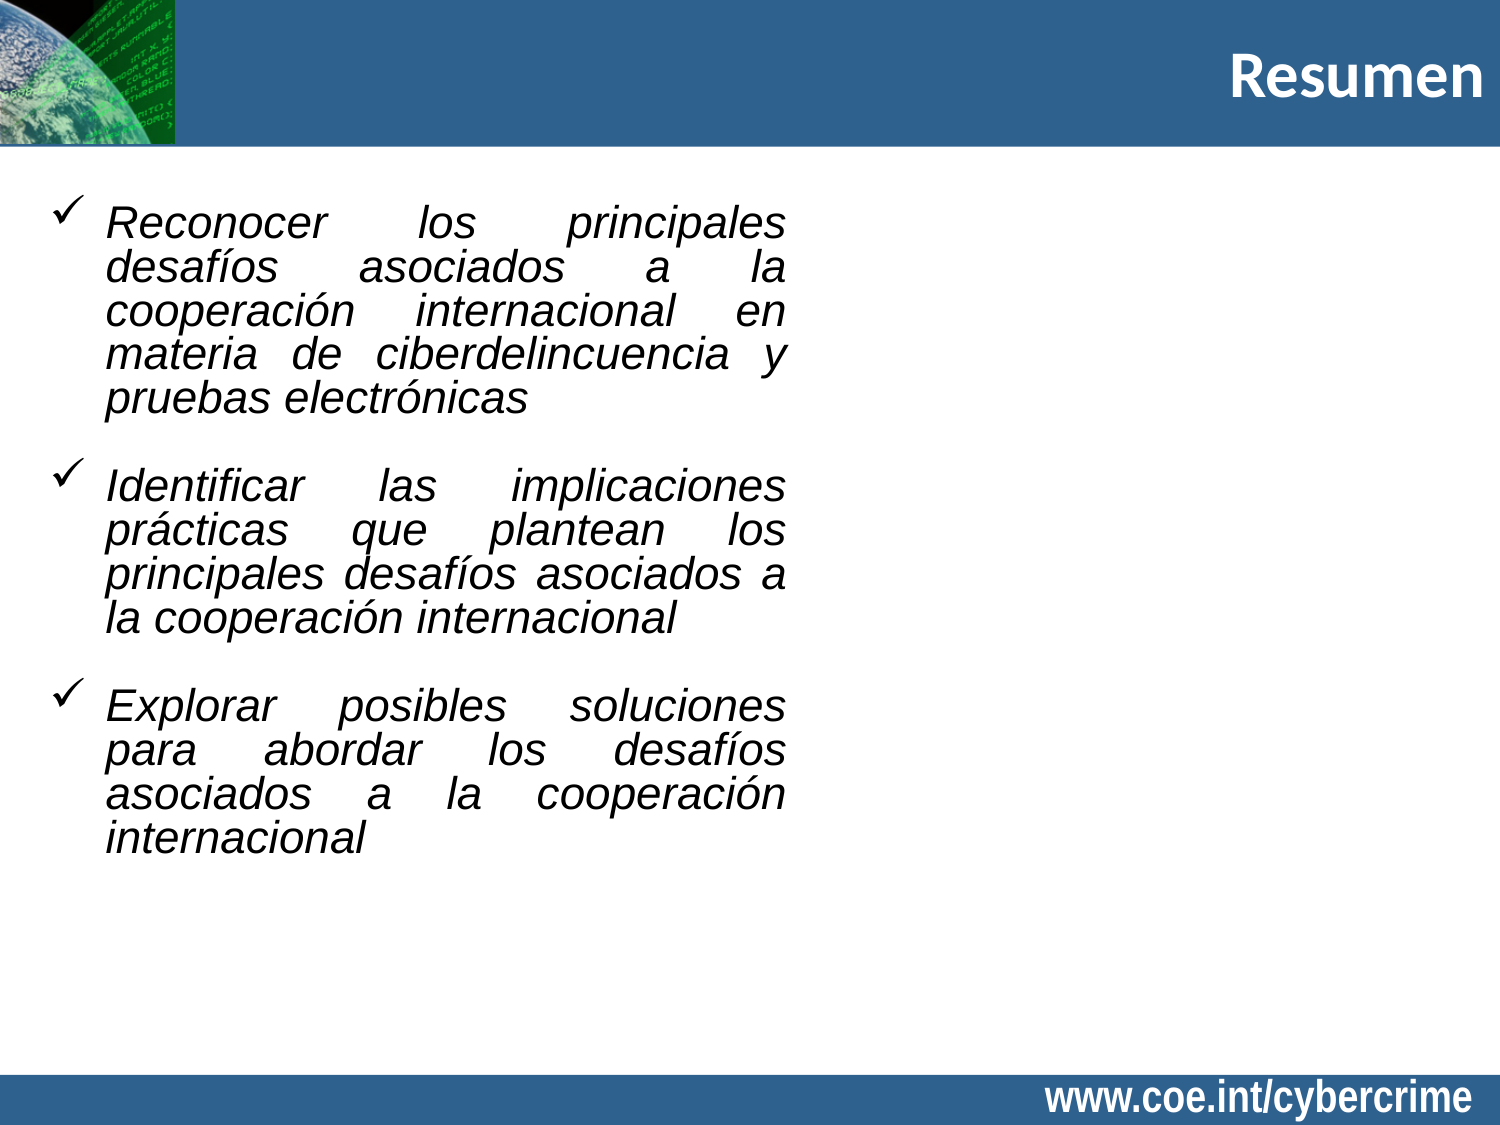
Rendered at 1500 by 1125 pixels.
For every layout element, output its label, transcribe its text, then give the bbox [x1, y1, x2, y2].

text_box [0, 1073, 1030, 1125]
text_box www.coe.int/cybercrime [1030, 1059, 1500, 1125]
text_box Resumen [177, 0, 1500, 149]
picture [0, 0, 175, 144]
text_box Reconocer los principales desafíos asociados a la cooperación internacional en materia de ciberdelincuencia y pruebas electrónicas Identificar las implicaciones prácticas que plantean los principales desafíos asociados a la cooperación internacional Explorar posibles soluciones para abordar los desafíos asociados a la cooperación internacional [34, 195, 802, 1002]
